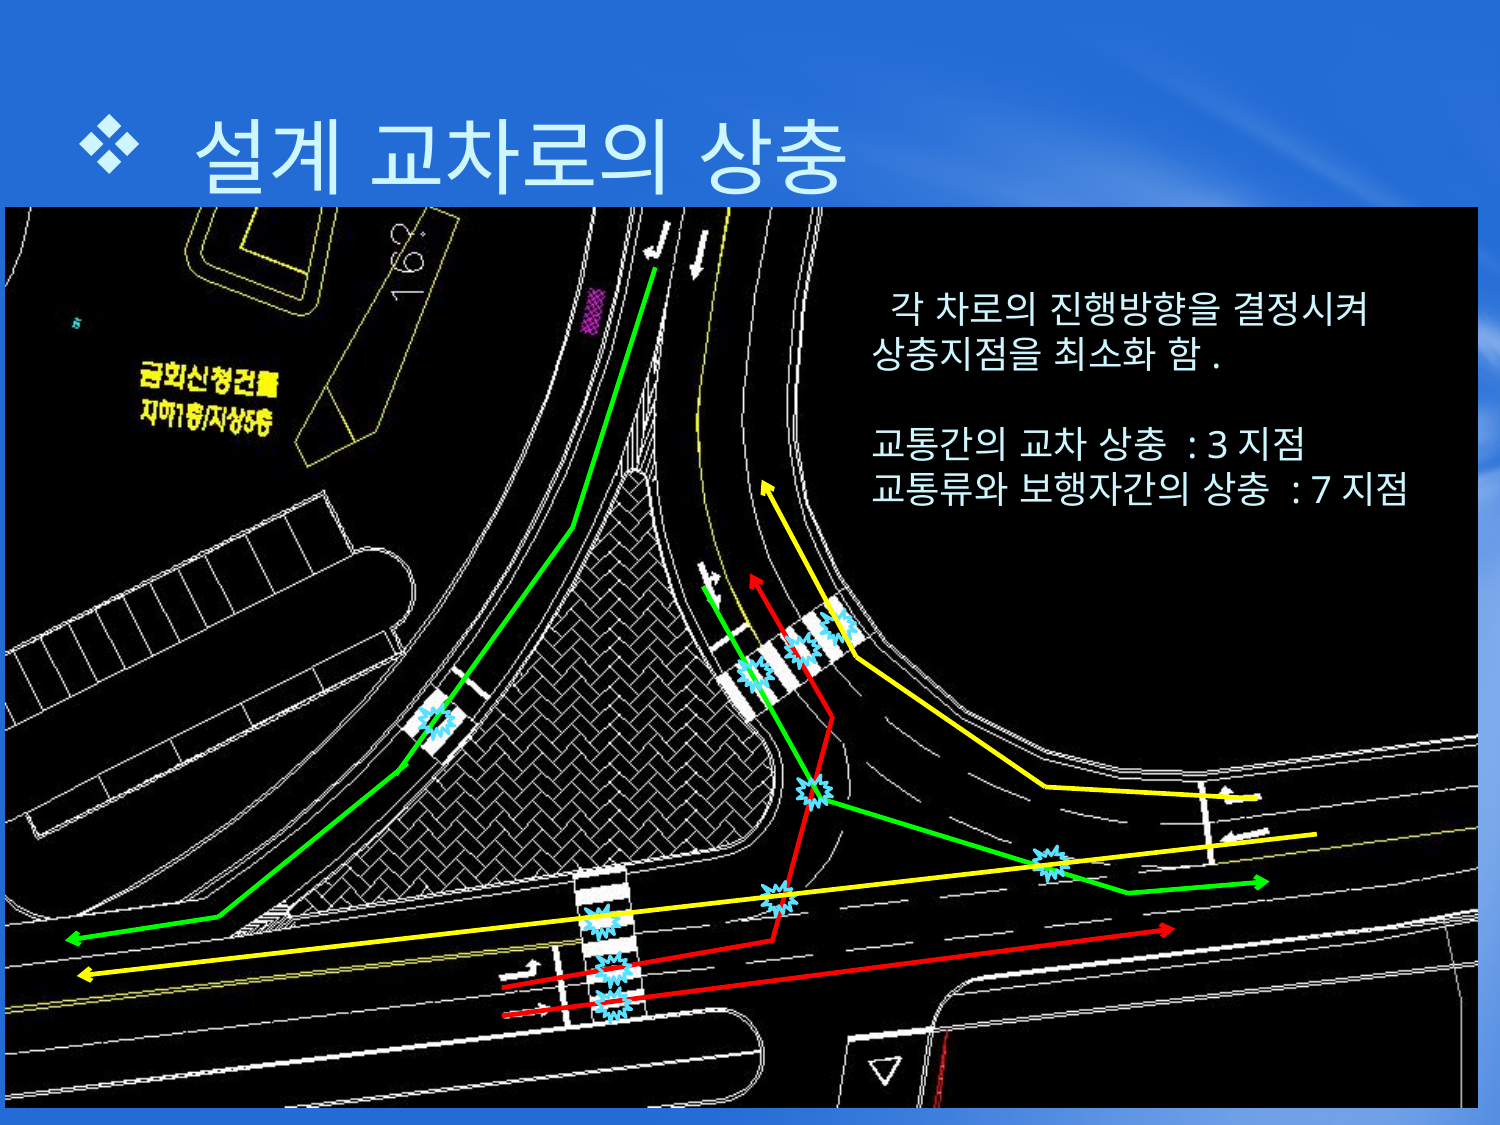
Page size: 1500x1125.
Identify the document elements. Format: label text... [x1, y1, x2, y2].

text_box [76, 479, 1318, 977]
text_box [64, 266, 1270, 941]
title 설계 교차로의 상충 [57, 37, 1318, 207]
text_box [1075, 990, 1176, 1017]
picture [5, 207, 1478, 1109]
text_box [418, 990, 1070, 1024]
